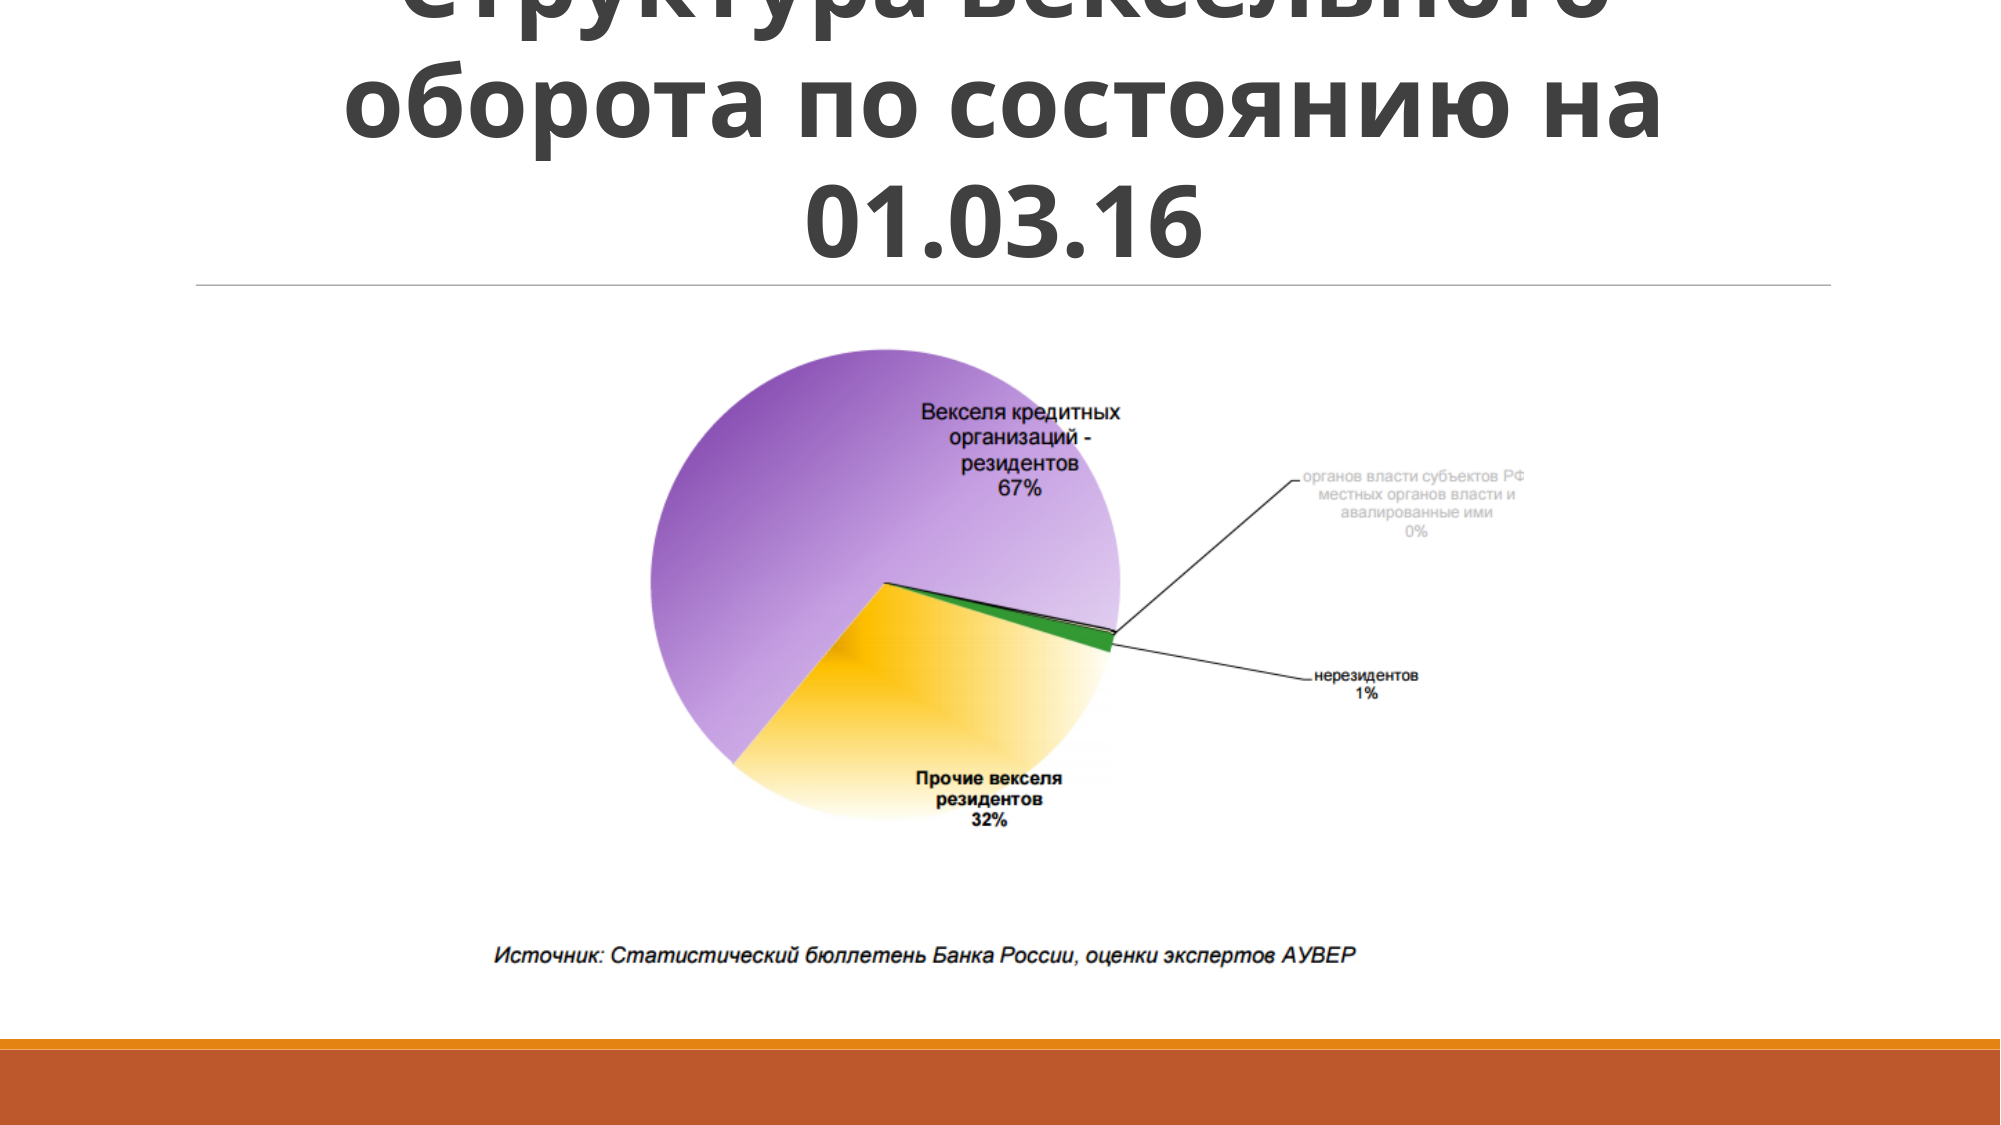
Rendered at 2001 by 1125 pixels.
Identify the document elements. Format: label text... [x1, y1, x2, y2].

text_box Структура вексельного оборота по состоянию на 01.03.16 [180, 47, 1830, 285]
picture [485, 331, 1525, 992]
